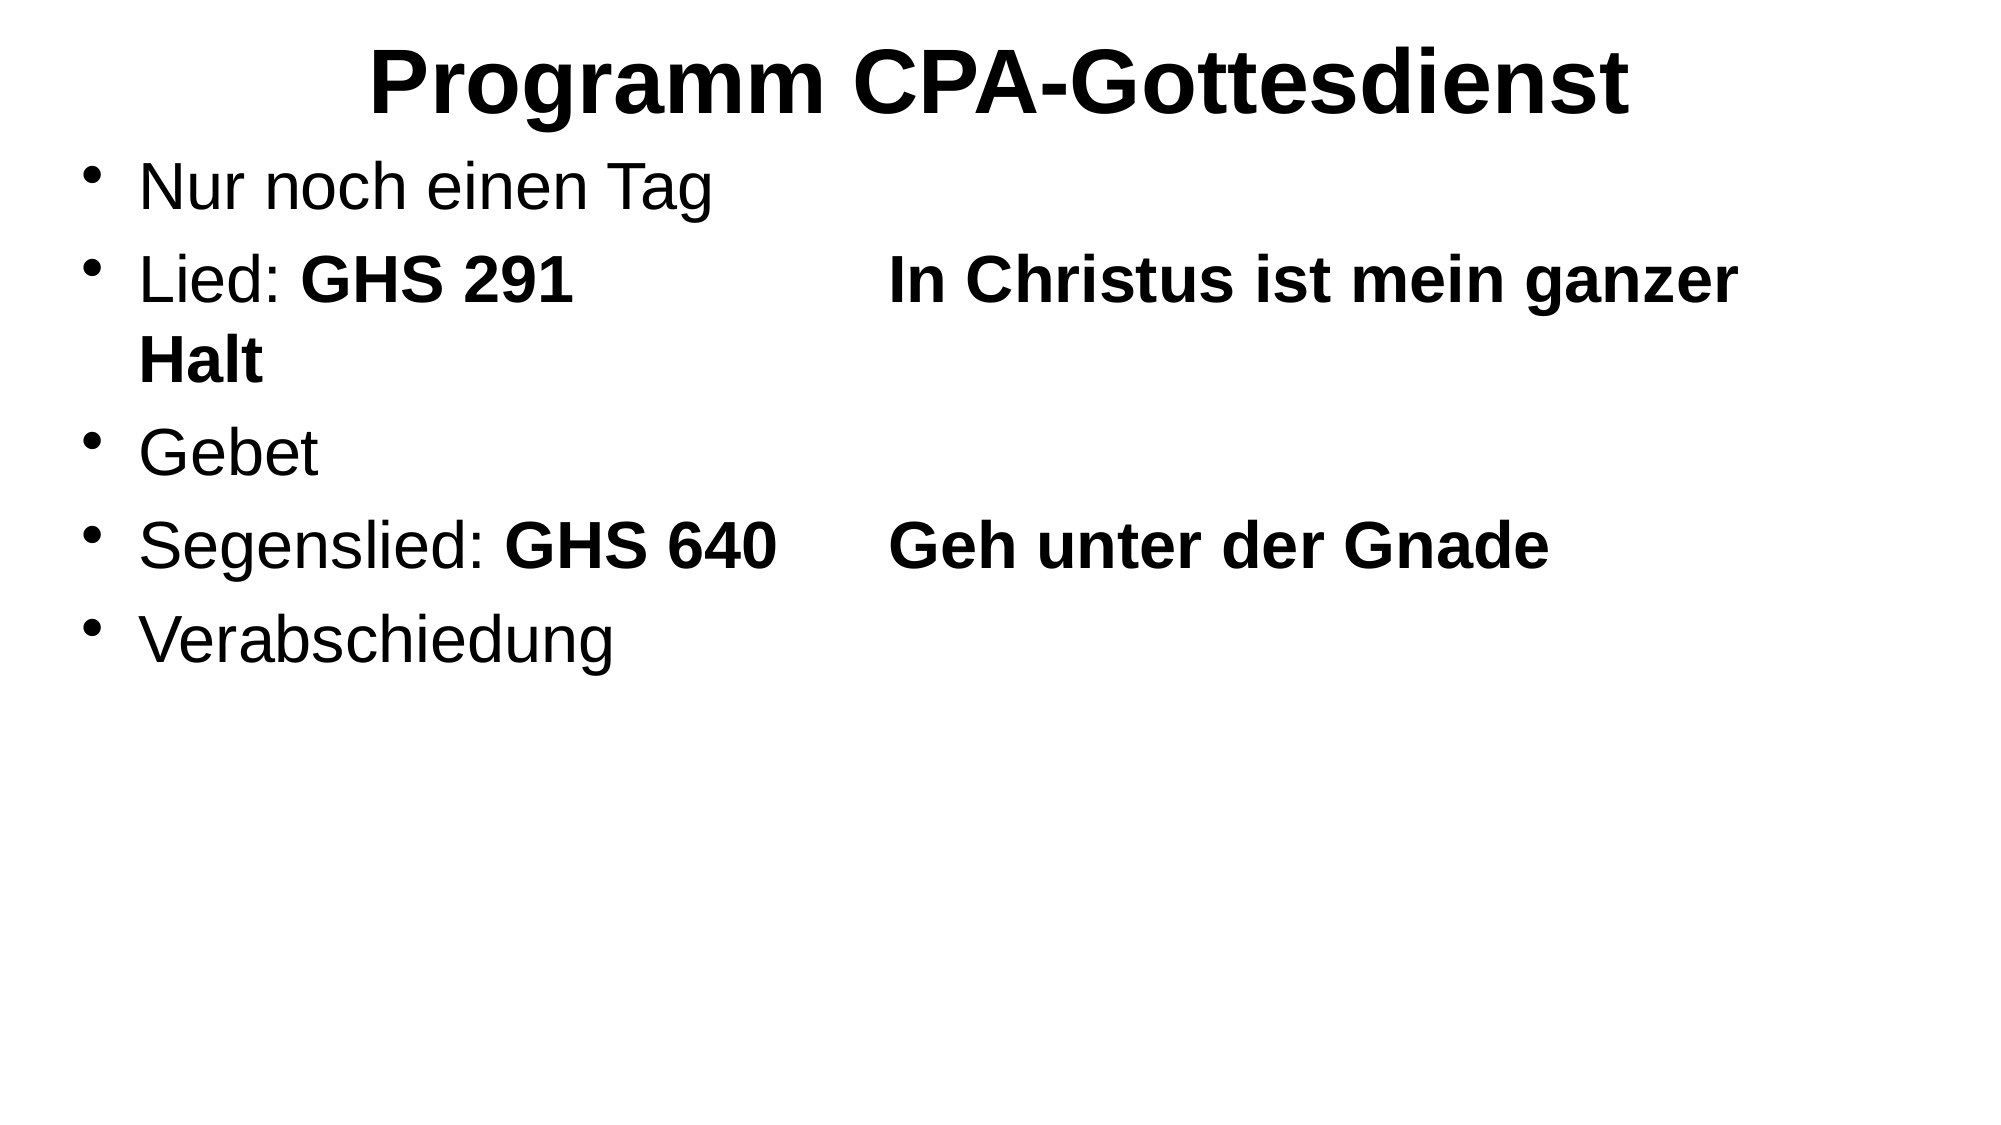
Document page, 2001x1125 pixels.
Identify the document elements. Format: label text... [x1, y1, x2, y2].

list Nur noch einen Tag Lied: GHS 291 In Christus ist mein ganzer Halt Gebet Segenslied: GHS 640 Geh unter der Gnade Verabschiedung [66, 134, 1867, 1083]
title Programm CPA-Gottesdienst [99, 19, 1900, 135]
